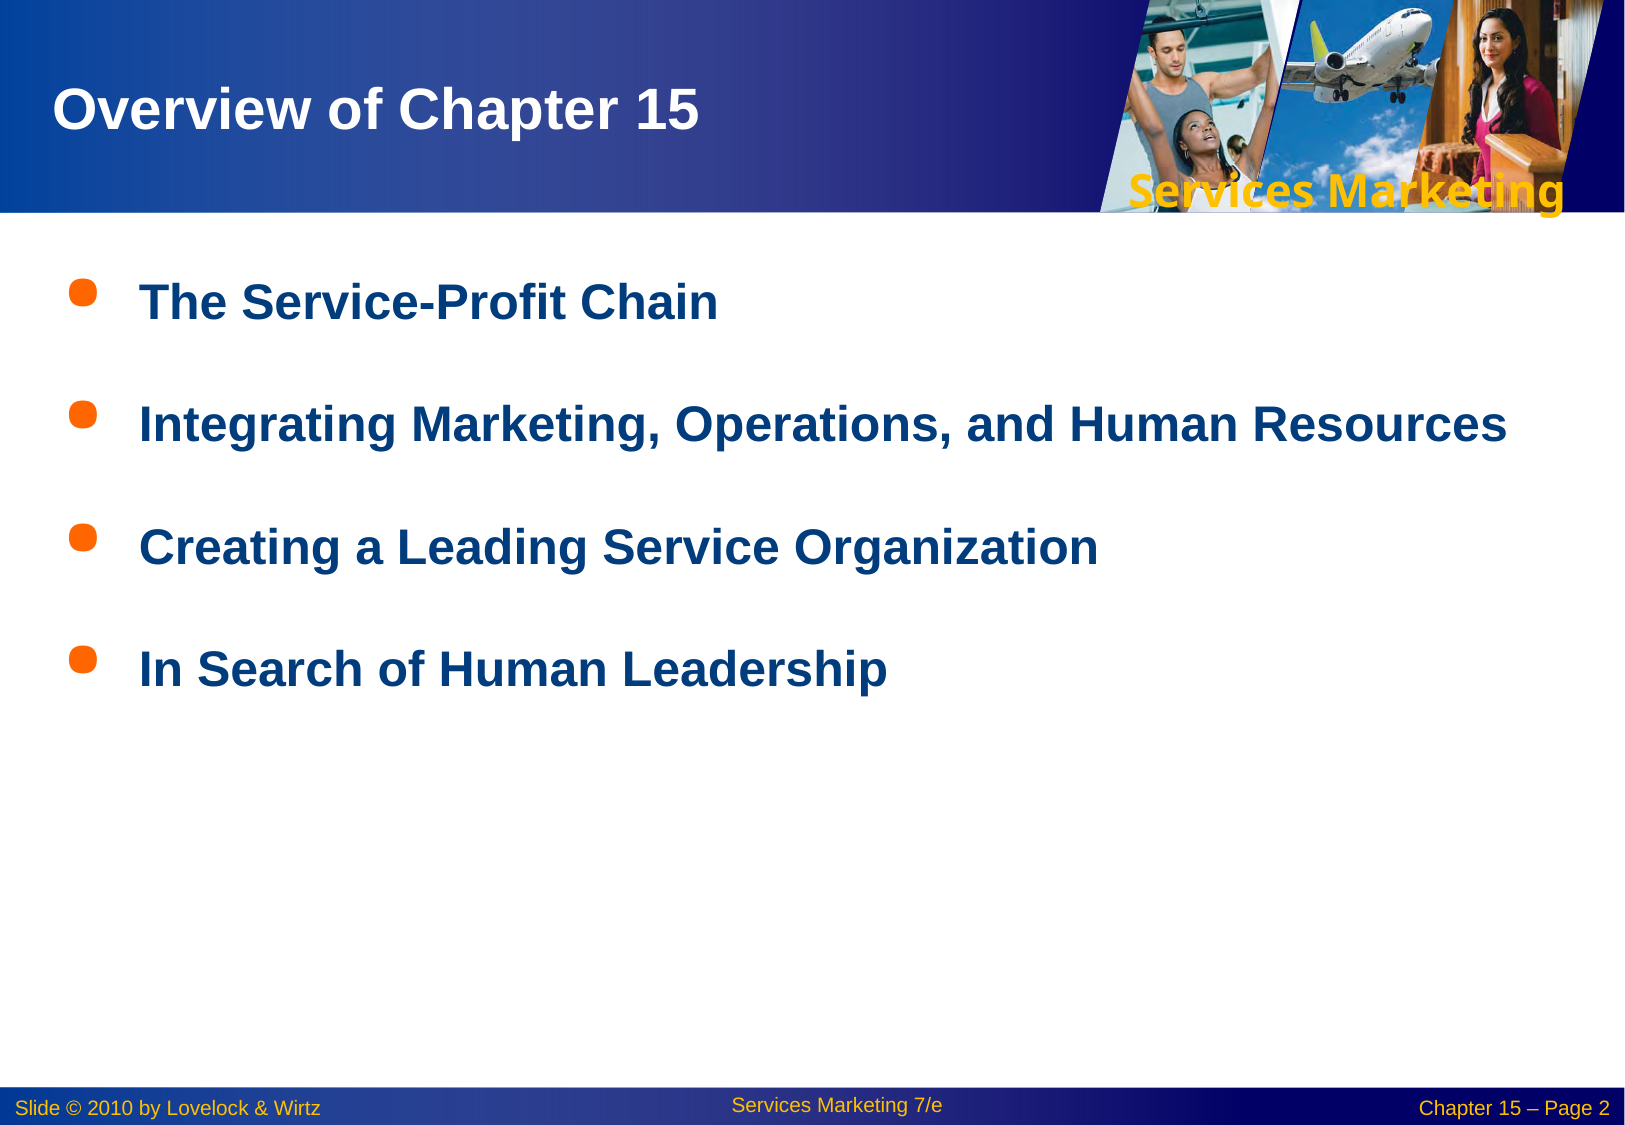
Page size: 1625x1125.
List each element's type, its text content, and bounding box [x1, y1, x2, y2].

picture [1546, 187, 1556, 202]
list The Service-Profit Chain Integrating Marketing, Operations, and Human Resources Creating a Leading Service Organization In Search of Human Leadership [49, 261, 1588, 1051]
picture [1100, 0, 1604, 213]
picture [1162, 186, 1172, 192]
title Overview of Chapter 15 [36, 37, 1088, 176]
